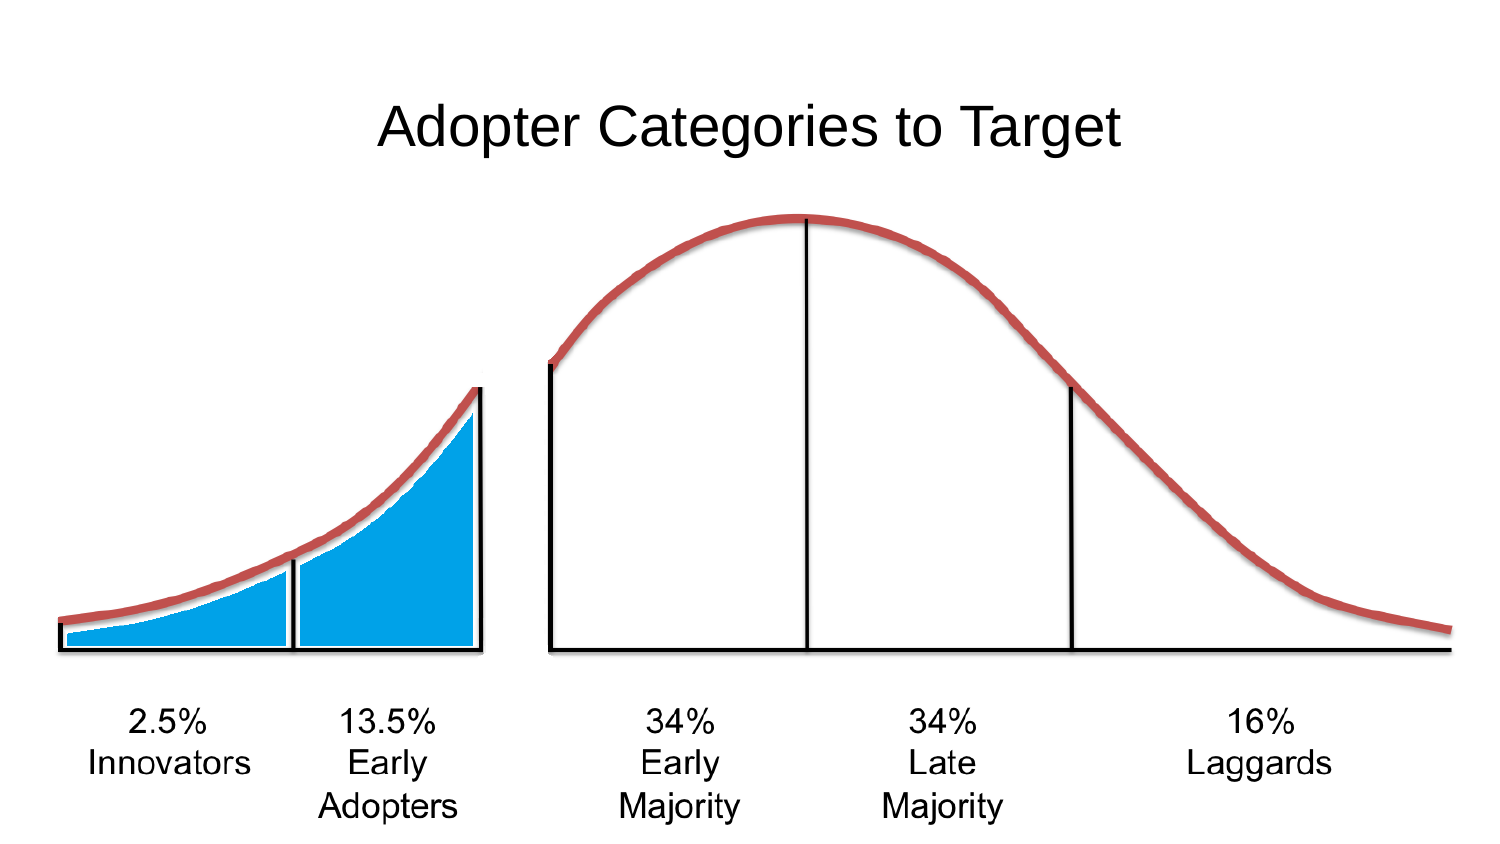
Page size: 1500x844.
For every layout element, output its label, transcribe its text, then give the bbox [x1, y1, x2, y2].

picture [50, 211, 1459, 833]
title Adopter Categories to Target [51, 72, 1449, 167]
